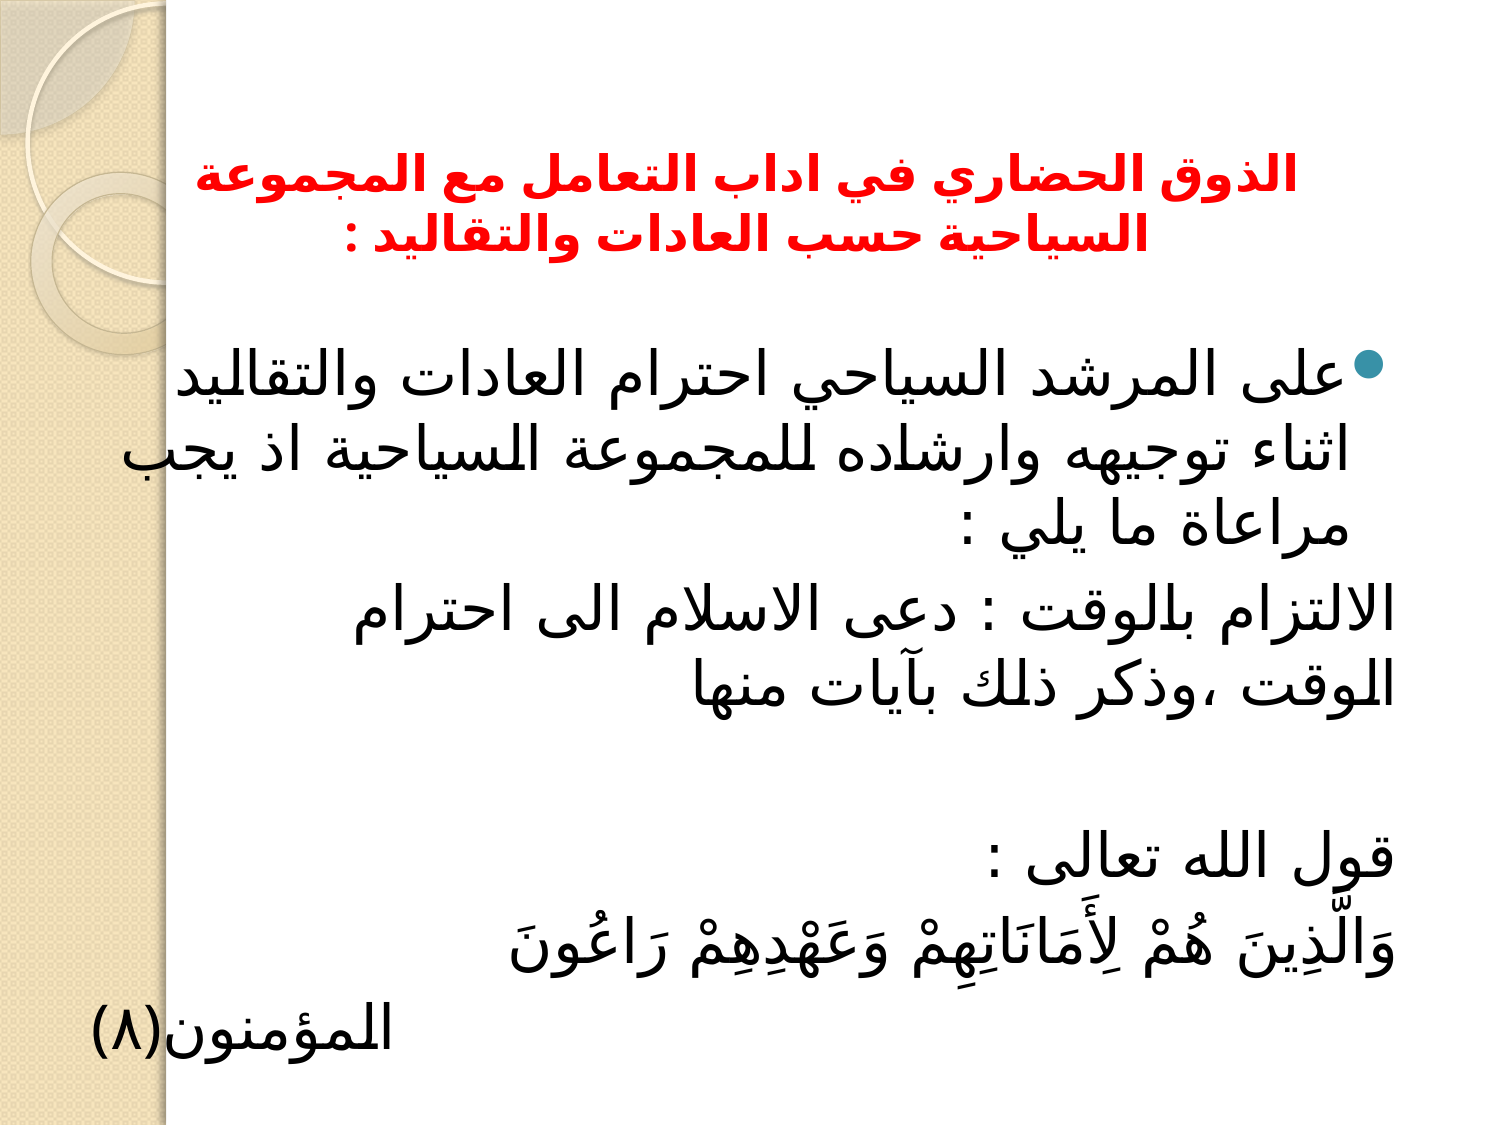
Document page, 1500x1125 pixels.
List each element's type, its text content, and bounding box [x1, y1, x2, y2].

title الذوق الحضاري في اداب التعامل مع المجموعة السياحية حسب العادات والتقاليد : [171, 101, 1324, 302]
list على المرشد السياحي احترام العادات والتقاليد اثناء توجيهه وارشاده للمجموعة السياحية اذ يجب مراعاة ما يلي : الالتزام بالوقت : دعى الاسلام الى احترام الوقت ،وذكر ذلك بآيات منها قول الله تعالى : وَالَّذِينَ هُمْ لِأَمَانَاتِهِمْ وَعَهْدِهِمْ رَاعُونَ المؤمنون﴿٨﴾ [76, 326, 1424, 1071]
